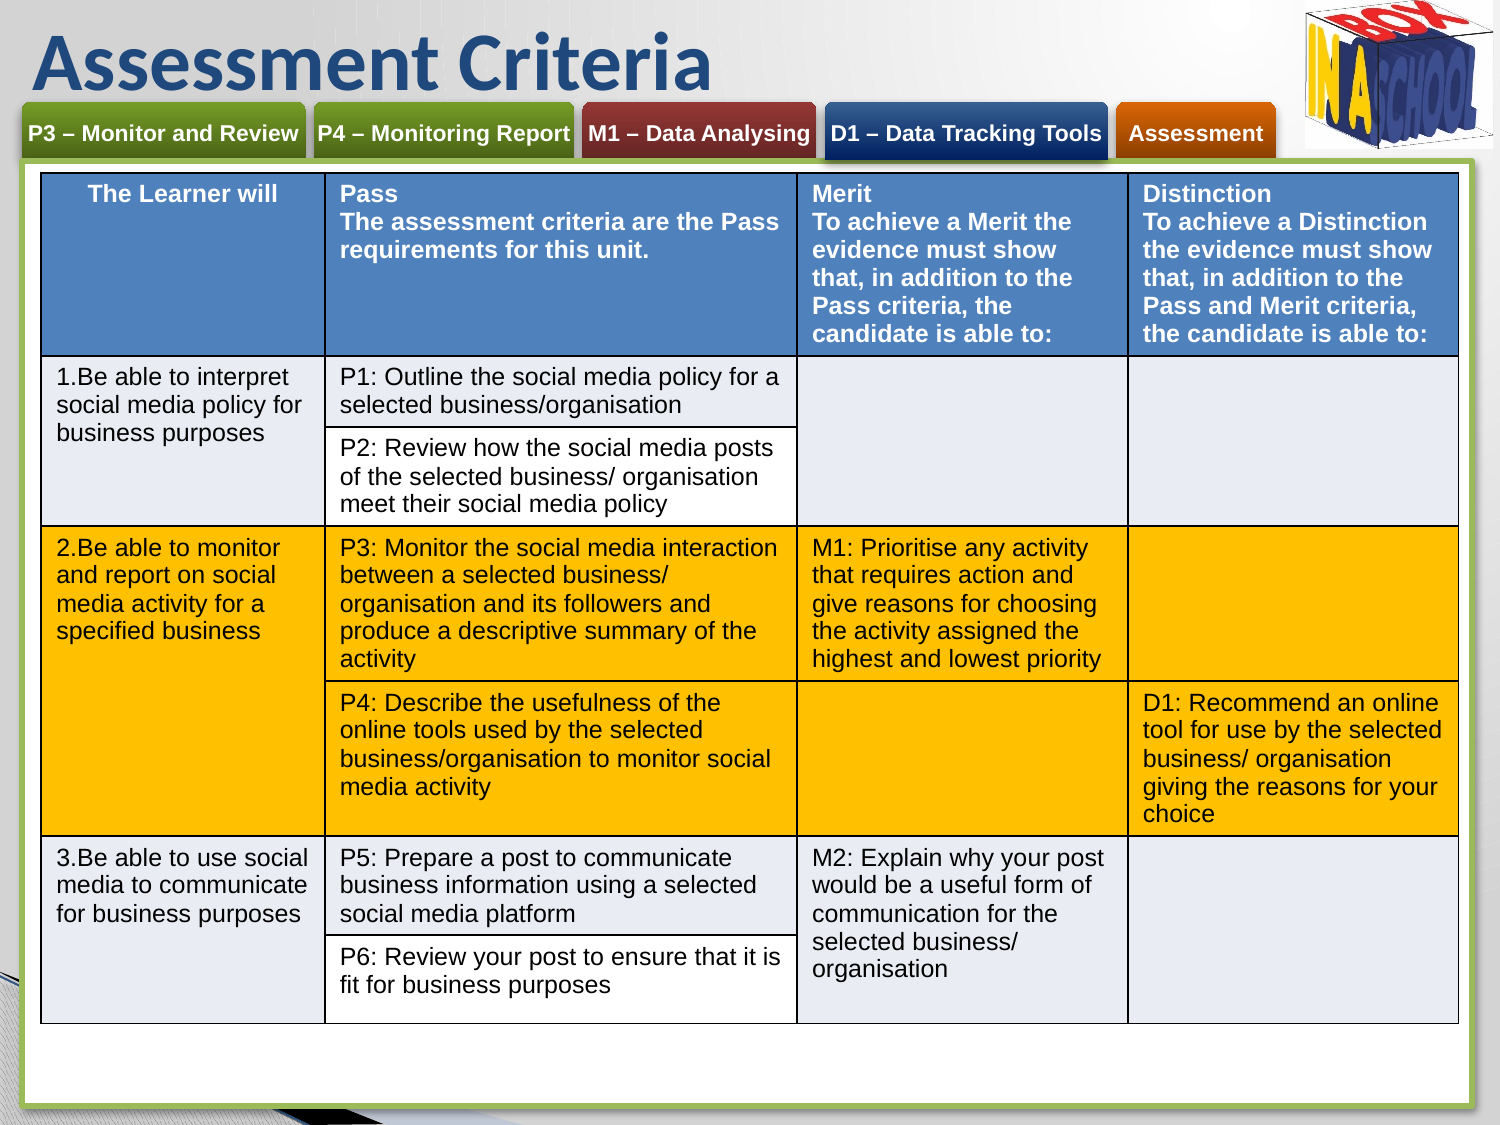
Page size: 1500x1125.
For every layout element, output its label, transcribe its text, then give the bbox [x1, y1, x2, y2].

table_cell P5: Prepare a post to communicate business information using a selected social media platform [326, 837, 796, 934]
table_cell P4: Describe the usefulness of the online tools used by the selected business/organisation to monitor social media activity [326, 682, 796, 835]
table_cell P6: Review your post to ensure that it is fit for business purposes [326, 936, 796, 1023]
table_cell [1129, 837, 1458, 1023]
table_header Distinction To achieve a Distinction the evidence must show that, in addition to the Pass and Merit criteria, the candidate is able to: [1129, 174, 1458, 355]
table_header Pass The assessment criteria are the Pass requirements for this unit. [326, 174, 796, 355]
table_cell P1: Outline the social media policy for a selected business/organisation [326, 357, 796, 426]
table_cell M1: Prioritise any activity that requires action and give reasons for choosing the activity assigned the highest and lowest priority [798, 527, 1127, 680]
table_header Merit To achieve a Merit the evidence must show that, in addition to the Pass criteria, the candidate is able to: [798, 174, 1127, 355]
table_cell 3.Be able to use social media to communicate for business purposes [42, 837, 324, 1023]
table_cell 1.Be able to interpret social media policy for business purposes [42, 357, 324, 525]
table_cell P3: Monitor the social media interaction between a selected business/ organisation and its followers and produce a descriptive summary of the activity [326, 527, 796, 680]
table_header The Learner will [42, 174, 324, 355]
title Assessment Criteria [17, 0, 1282, 114]
picture [1305, 0, 1494, 149]
table_cell [798, 682, 1127, 835]
table_cell D1: Recommend an online tool for use by the selected business/ organisation giving the reasons for your choice [1129, 682, 1458, 835]
table_cell [798, 357, 1127, 525]
table_cell [1129, 527, 1458, 680]
table_cell M2: Explain why your post would be a useful form of communication for the selected business/ organisation [798, 837, 1127, 1023]
picture [281, 1114, 303, 1125]
table_cell 2.Be able to monitor and report on social media activity for a specified business [42, 527, 324, 835]
table_cell [1129, 357, 1458, 525]
table_cell P2: Review how the social media posts of the selected business/ organisation meet their social media policy [326, 428, 796, 525]
